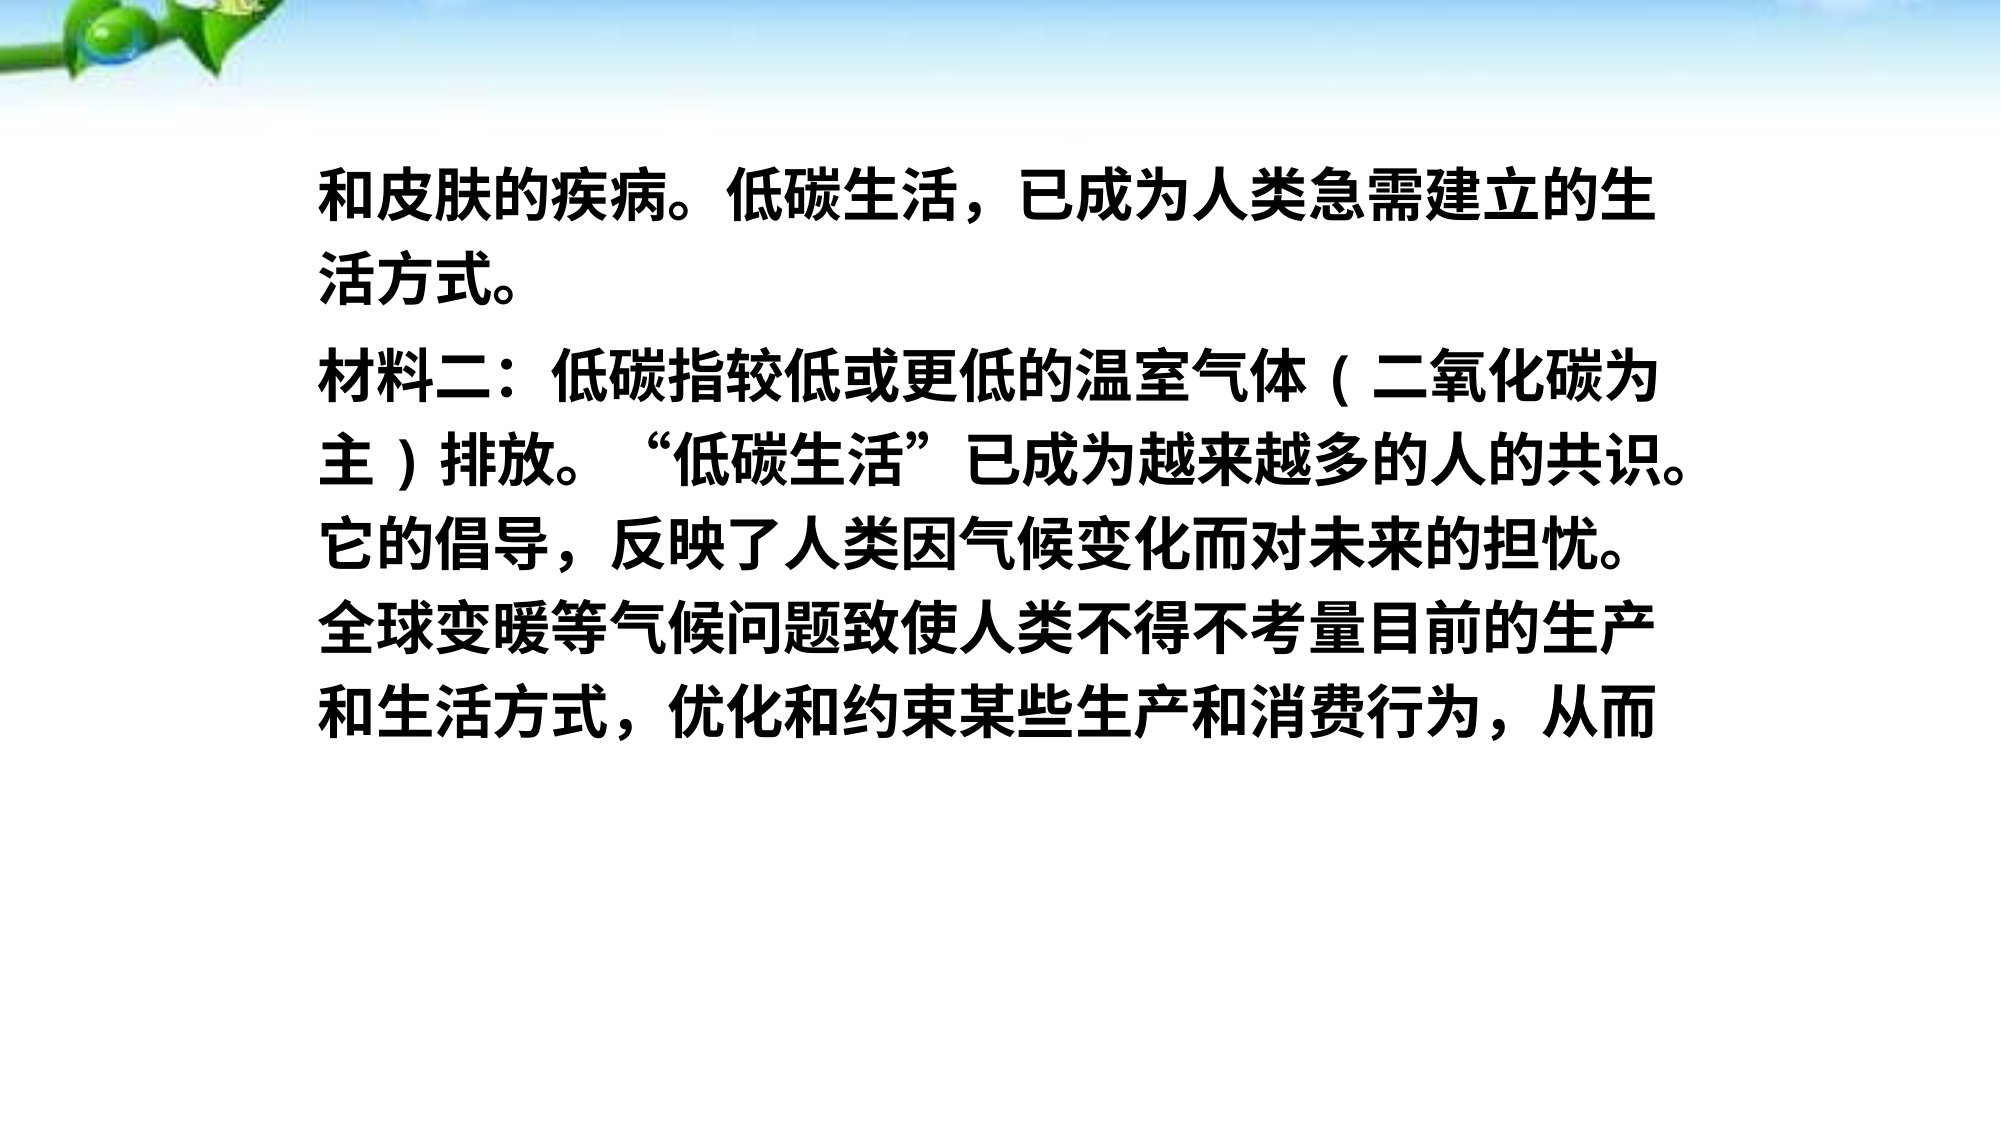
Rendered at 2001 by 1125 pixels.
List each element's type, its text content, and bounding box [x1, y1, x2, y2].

picture [0, 0, 2001, 1125]
text_box 和皮肤的疾病。低碳生活，已成为人类急需建立的生活方式。 材料二：低碳指较低或更低的温室气体(二氧化碳为主)排放。“低碳生活”已成为越来越多的人的共识。它的倡导，反映了人类因气候变化而对未来的担忧。全球变暖等气候问题致使人类不得不考量目前的生产和生活方式，优化和约束某些生产和消费行为，从而 [303, 137, 1686, 753]
